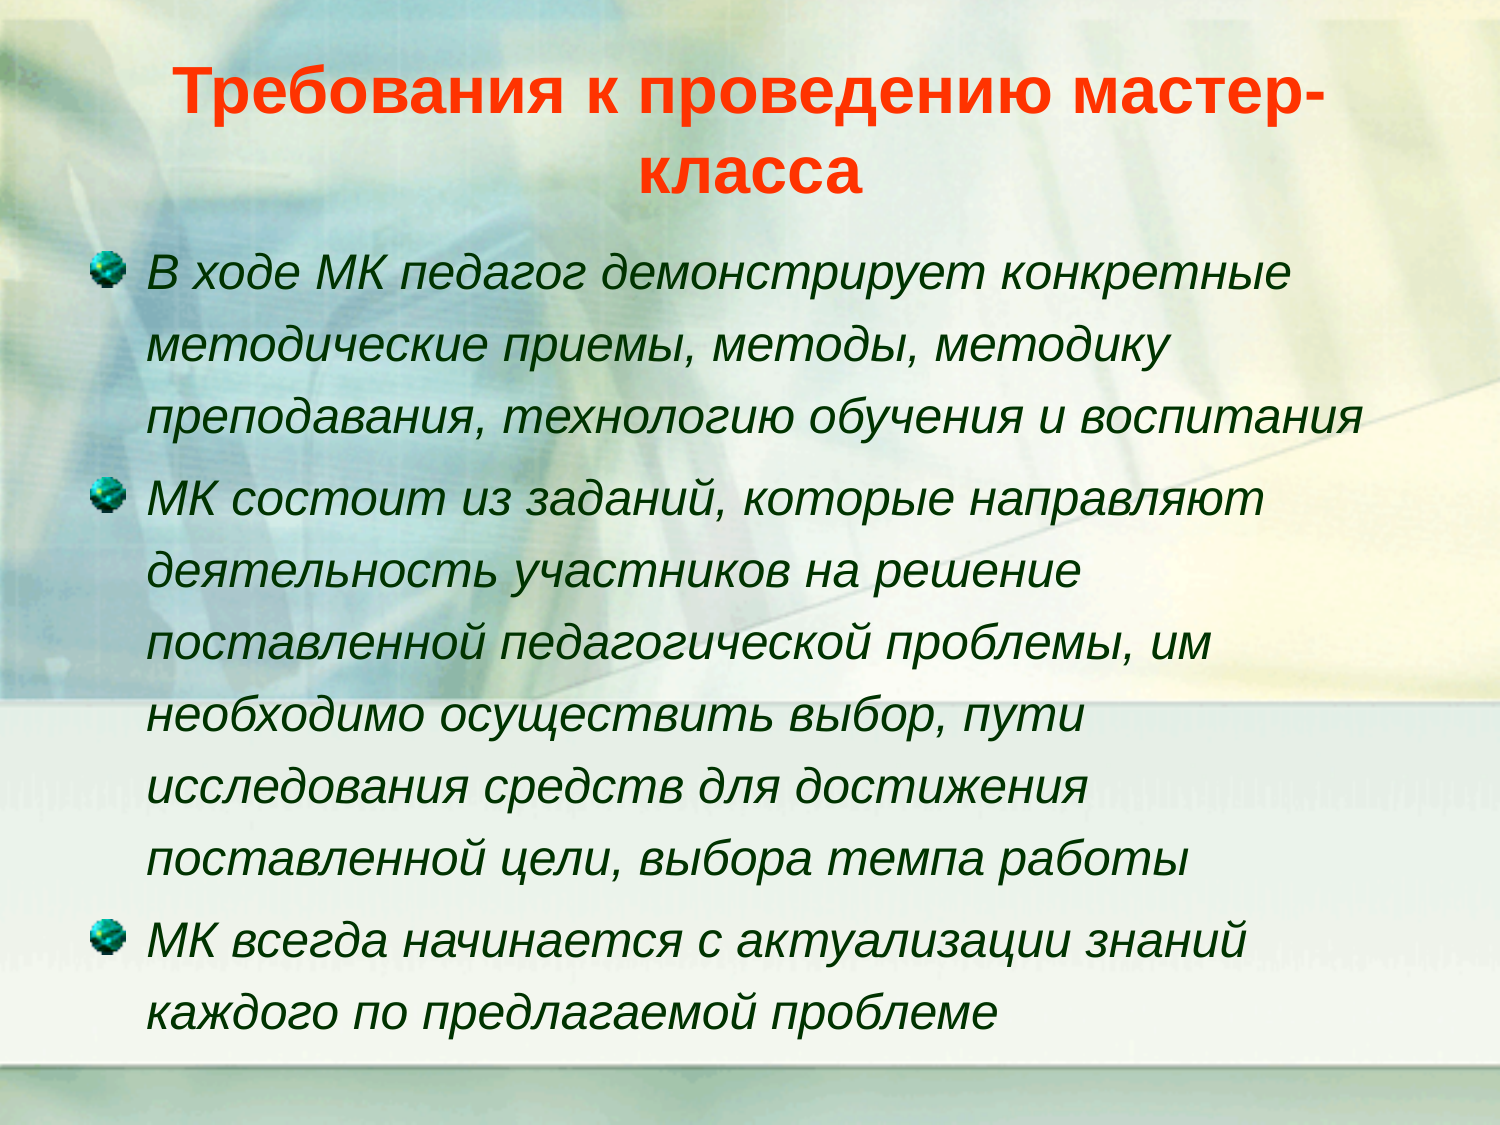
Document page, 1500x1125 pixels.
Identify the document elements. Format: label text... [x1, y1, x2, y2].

title Требования к проведению мастер-класса [74, 44, 1426, 209]
list В ходе МК педагог демонстрирует конкретные методические приемы, методы, методику преподавания, технологию обучения и воспитания МК состоит из заданий, которые направляют деятельность участников на решение поставленной педагогической проблемы, им необходимо осуществить выбор, пути исследования средств для достижения поставленной цели, выбора темпа работы МК всегда начинается с актуализации знаний каждого по предлагаемой проблеме [74, 219, 1426, 1059]
picture [0, 0, 1500, 1125]
